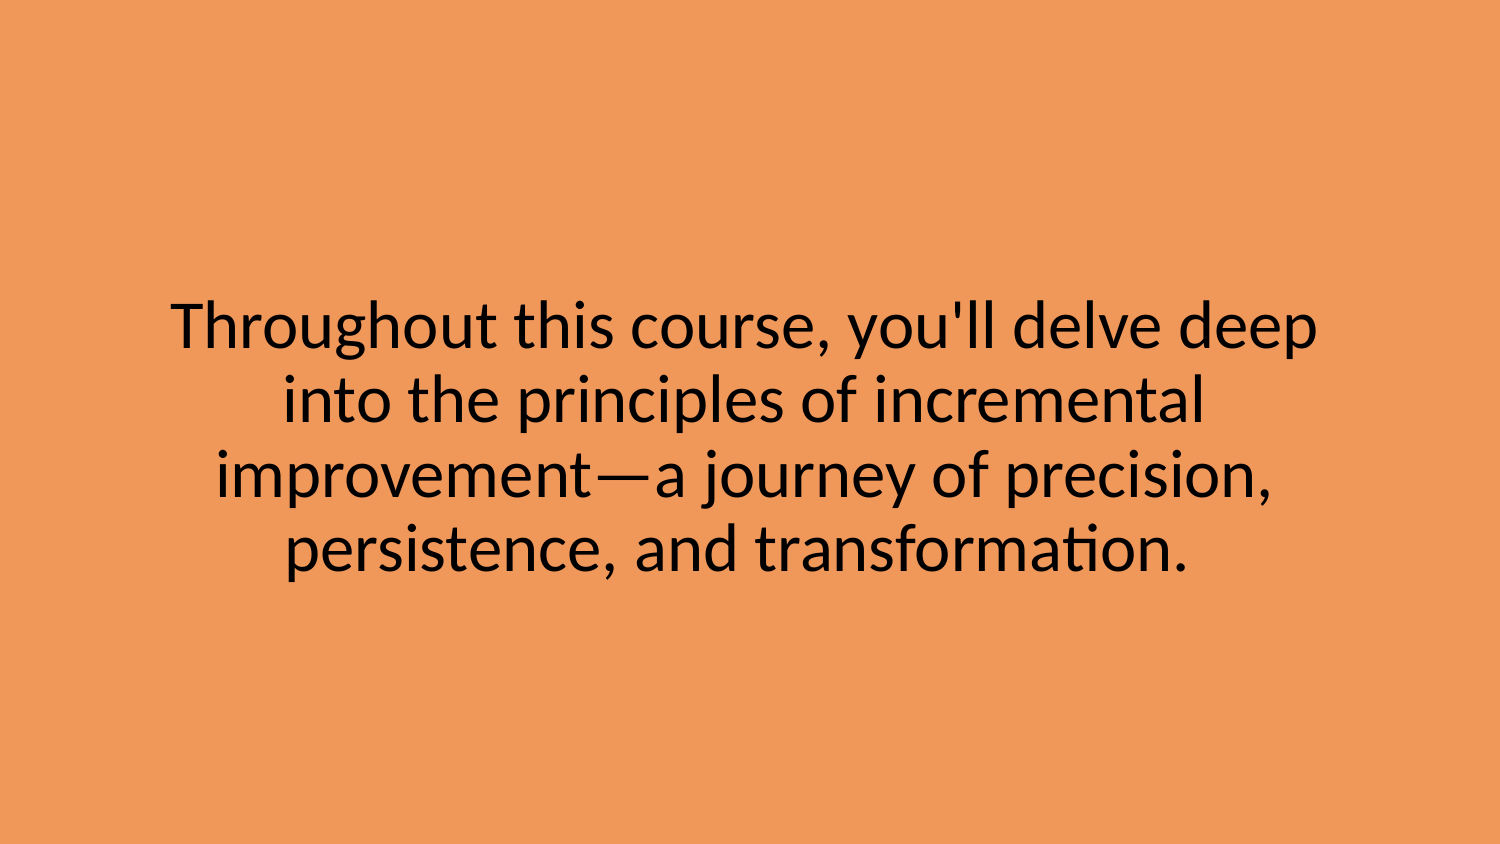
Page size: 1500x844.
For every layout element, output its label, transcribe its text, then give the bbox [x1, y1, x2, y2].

list Throughout this course, you'll delve deep into the principles of incremental improvement—a journey of precision, persistence, and transformation. [93, 282, 1397, 424]
